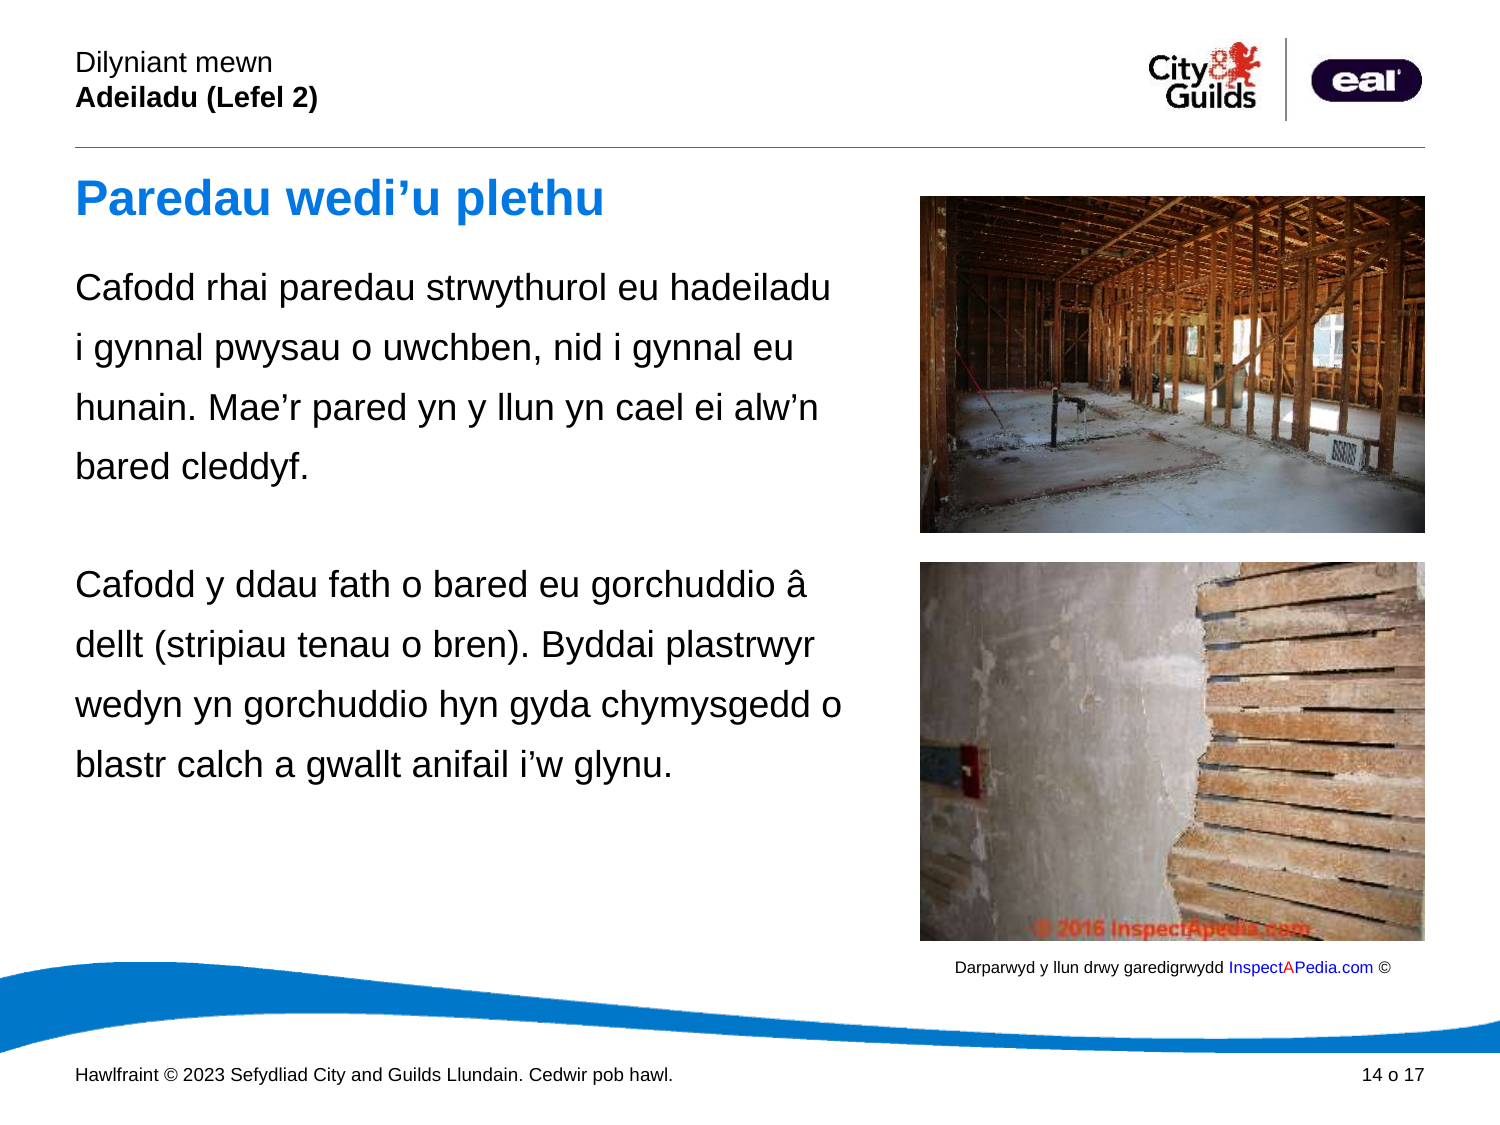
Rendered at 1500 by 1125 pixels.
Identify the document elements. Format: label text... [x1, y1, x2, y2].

picture [920, 562, 1426, 941]
picture [920, 196, 1426, 534]
picture [0, 962, 1500, 1053]
title Paredau wedi’u plethu [75, 165, 1425, 229]
list Cafodd rhai paredau strwythurol eu hadeiladu i gynnal pwysau o uwchben, nid i gynnal eu hunain. Mae’r pared yn y llun yn cael ei alw’n bared cleddyf. Cafodd y ddau fath o bared eu gorchuddio â dellt (stripiau tenau o bren). Byddai plastrwyr wedyn yn gorchuddio hyn gyda chymysgedd o blastr calch a gwallt anifail i’w glynu. [75, 248, 846, 953]
text_box Darparwyd y llun drwy garedigrwydd InspectAPedia.com © [920, 950, 1425, 985]
picture [1149, 38, 1422, 121]
